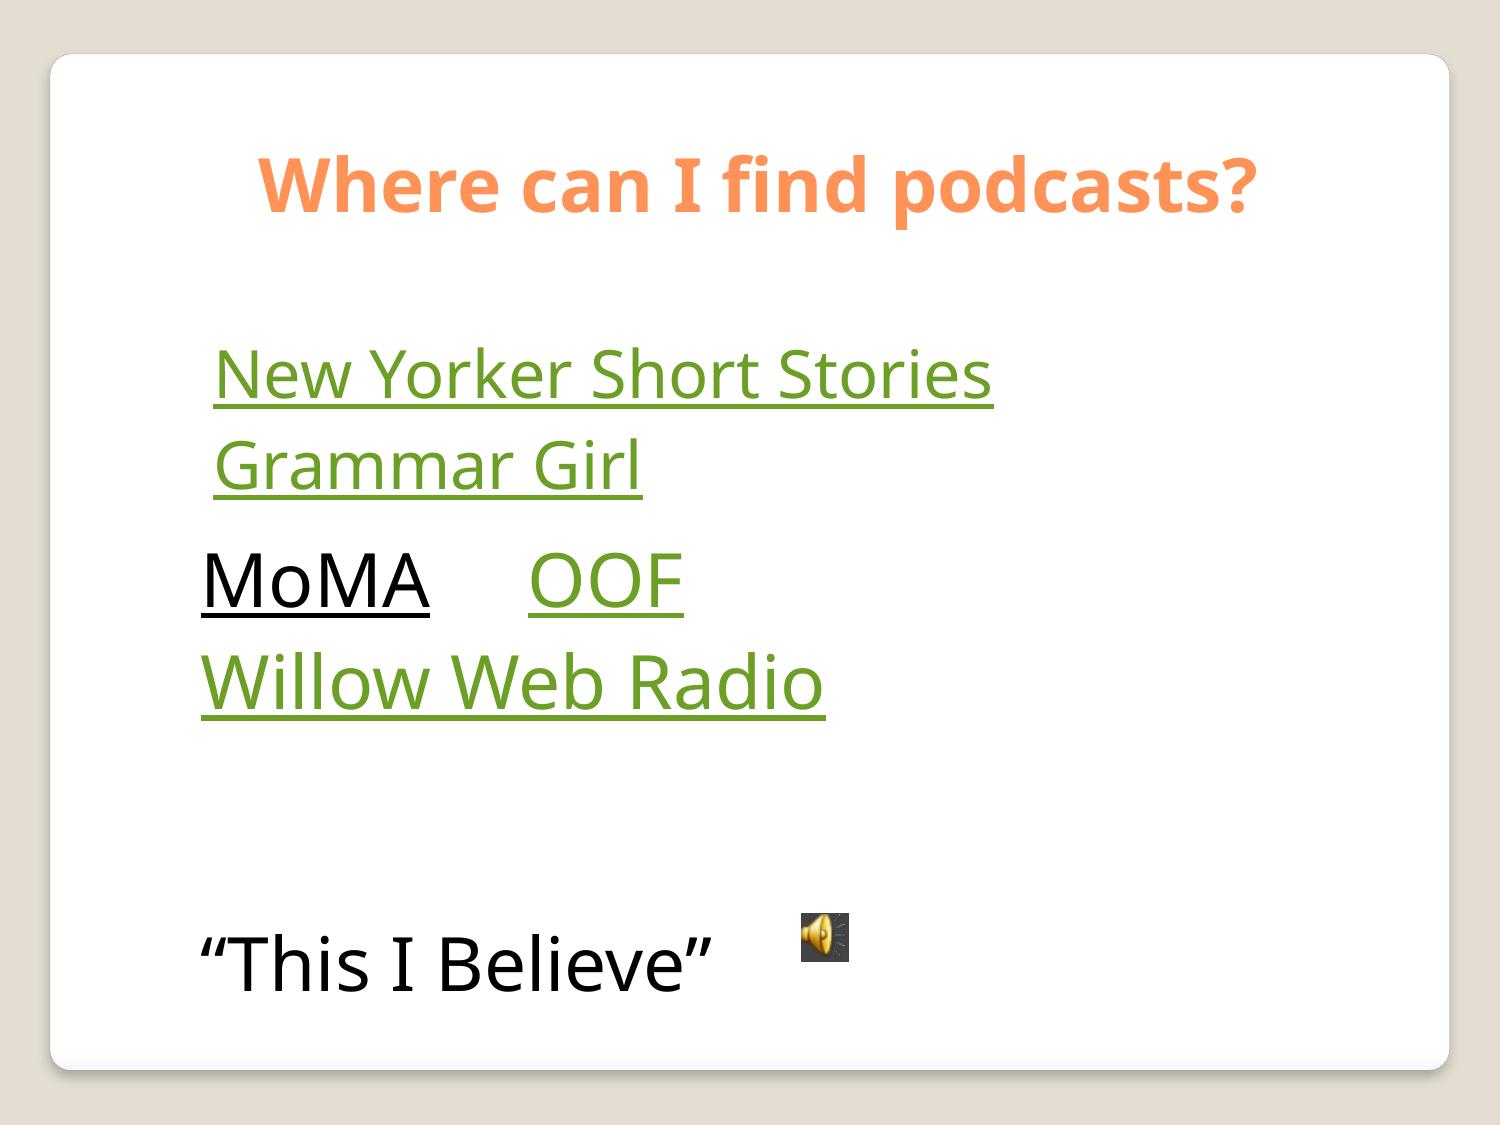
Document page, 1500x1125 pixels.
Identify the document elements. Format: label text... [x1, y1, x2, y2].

text_box Where can I find podcasts? [87, 62, 1430, 236]
text_box New Yorker Short Stories Grammar Girl [198, 324, 1009, 522]
picture [799, 912, 851, 963]
text_box MoMA OOF Willow Web Radio “This I Believe” [185, 524, 842, 1060]
